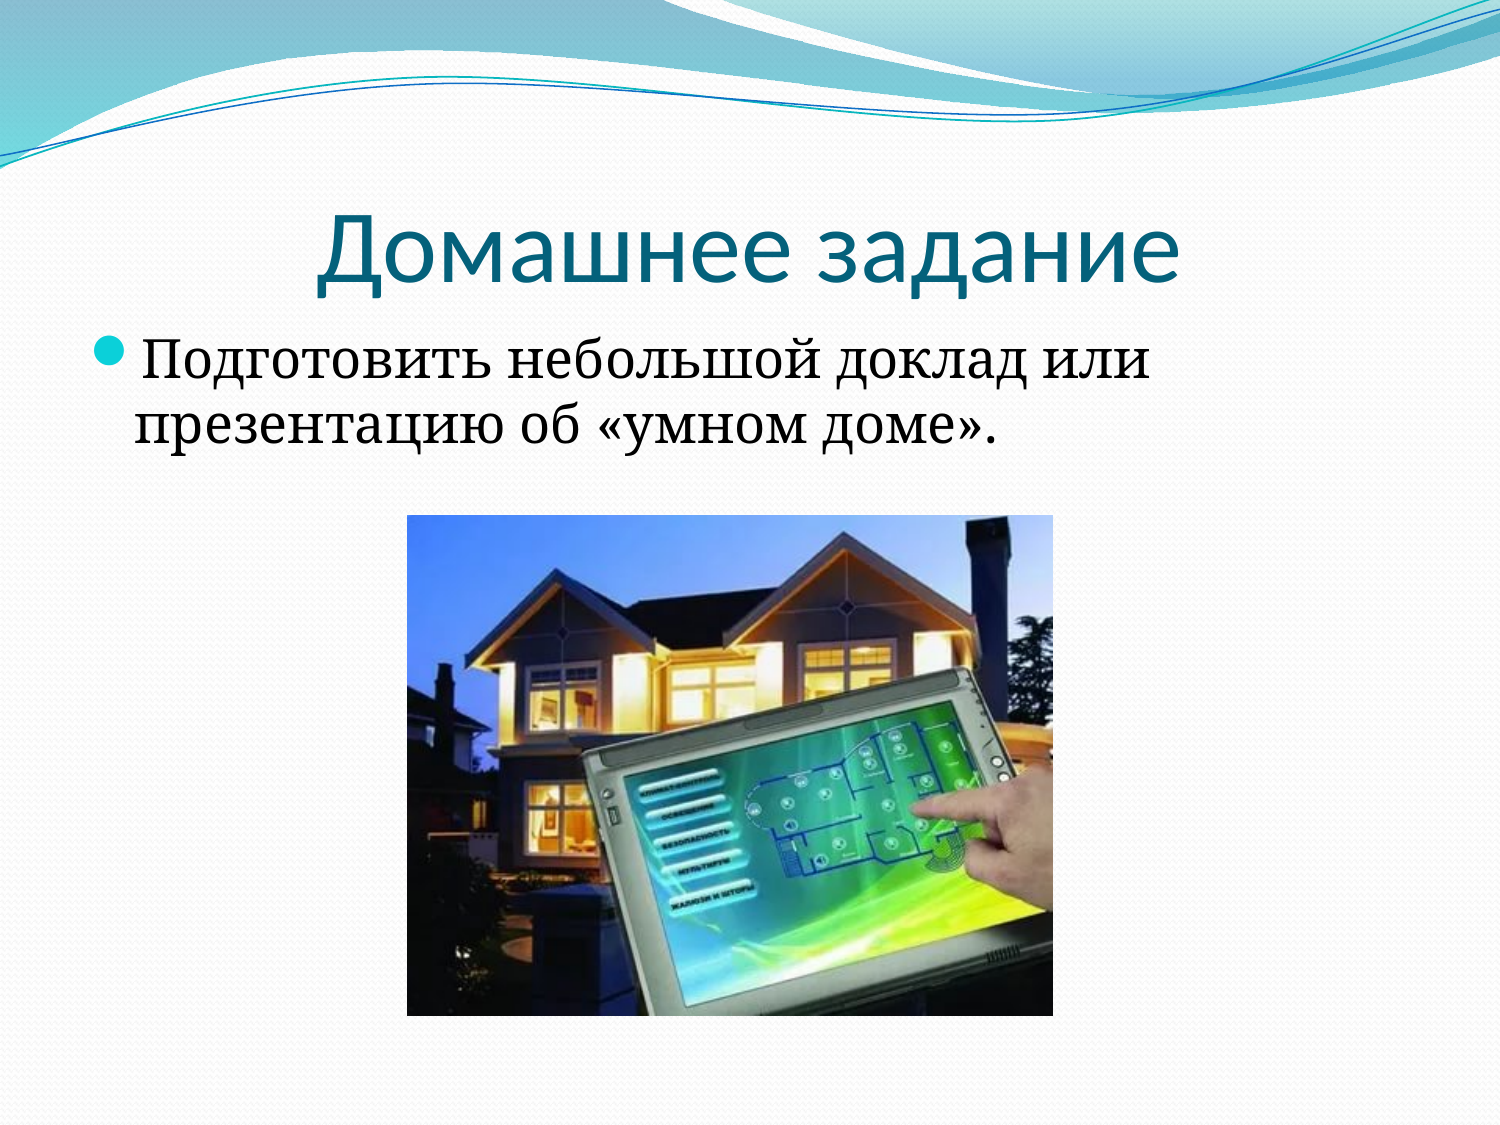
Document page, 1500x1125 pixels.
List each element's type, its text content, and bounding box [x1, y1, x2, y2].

picture [407, 514, 1053, 1016]
title Домашнее задание [75, 115, 1425, 303]
list Подготовить небольшой доклад или презентацию об «умном доме». [75, 317, 1425, 1038]
